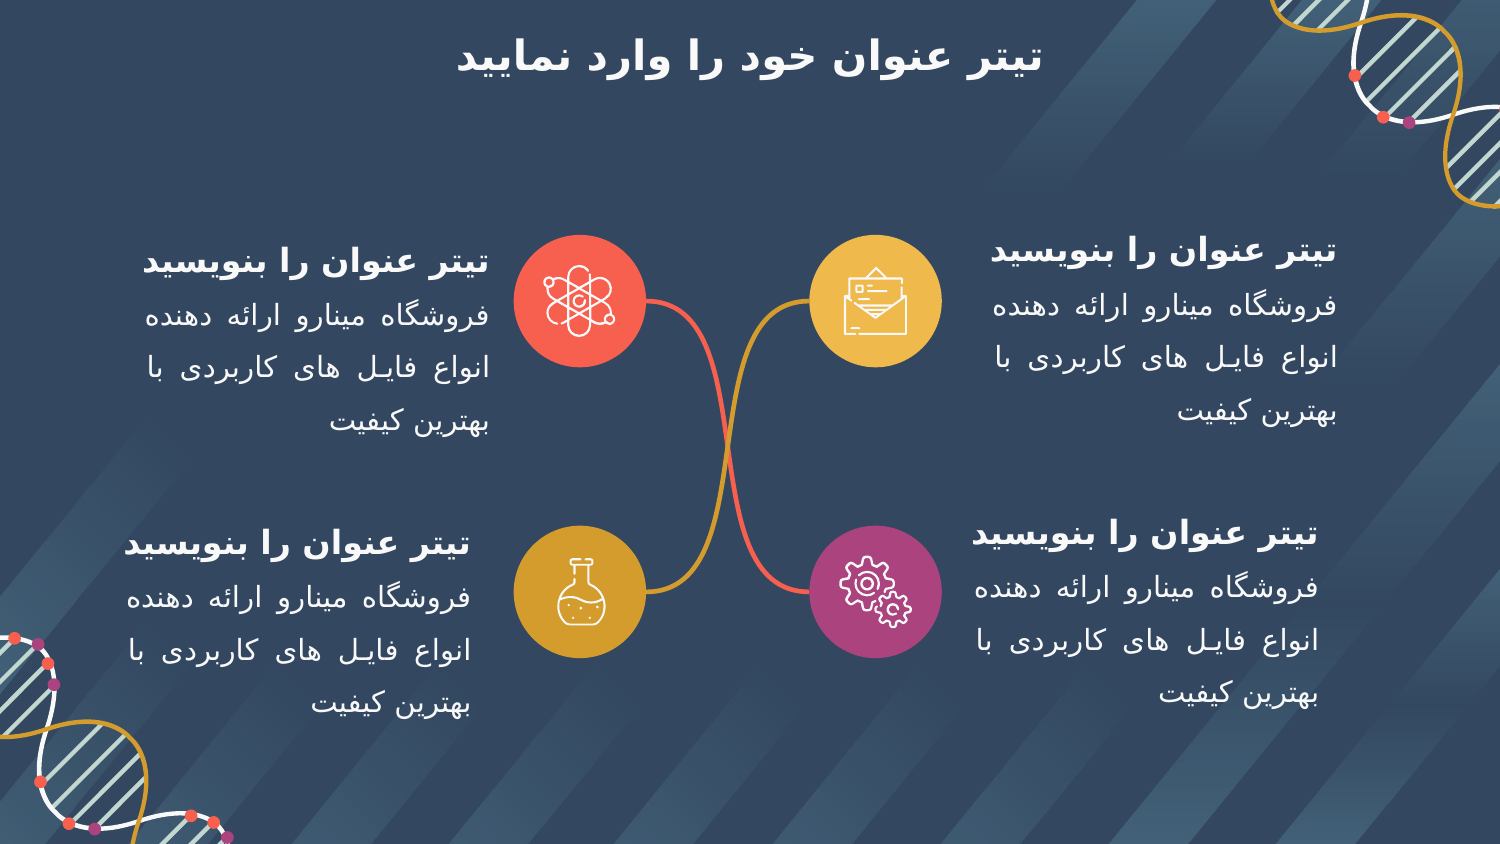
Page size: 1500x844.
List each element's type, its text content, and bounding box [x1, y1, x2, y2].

text_box تیتر عنوان را بنویسید فروشگاه مینارو ارائه دهنده انواع فایل های کاربردی با بهترین کیفیت [972, 201, 1353, 434]
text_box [551, 557, 608, 626]
text_box [513, 234, 647, 368]
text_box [542, 264, 618, 338]
text_box تیتر عنوان را بنویسید فروشگاه مینارو ارائه دهنده انواع فایل های کاربردی با بهترین کیفیت [106, 493, 487, 726]
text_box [843, 266, 908, 336]
text_box تیتر عنوان خود را وارد نمایید [0, 21, 1500, 86]
text_box [809, 234, 942, 368]
text_box [809, 525, 942, 659]
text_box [645, 300, 810, 593]
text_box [838, 555, 912, 629]
text_box تیتر عنوان را بنویسید فروشگاه مینارو ارائه دهنده انواع فایل های کاربردی با بهترین کیفیت [953, 483, 1334, 716]
text_box [513, 525, 646, 659]
text_box تیتر عنوان را بنویسید فروشگاه مینارو ارائه دهنده انواع فایل های کاربردی با بهترین کیفیت [124, 211, 505, 444]
